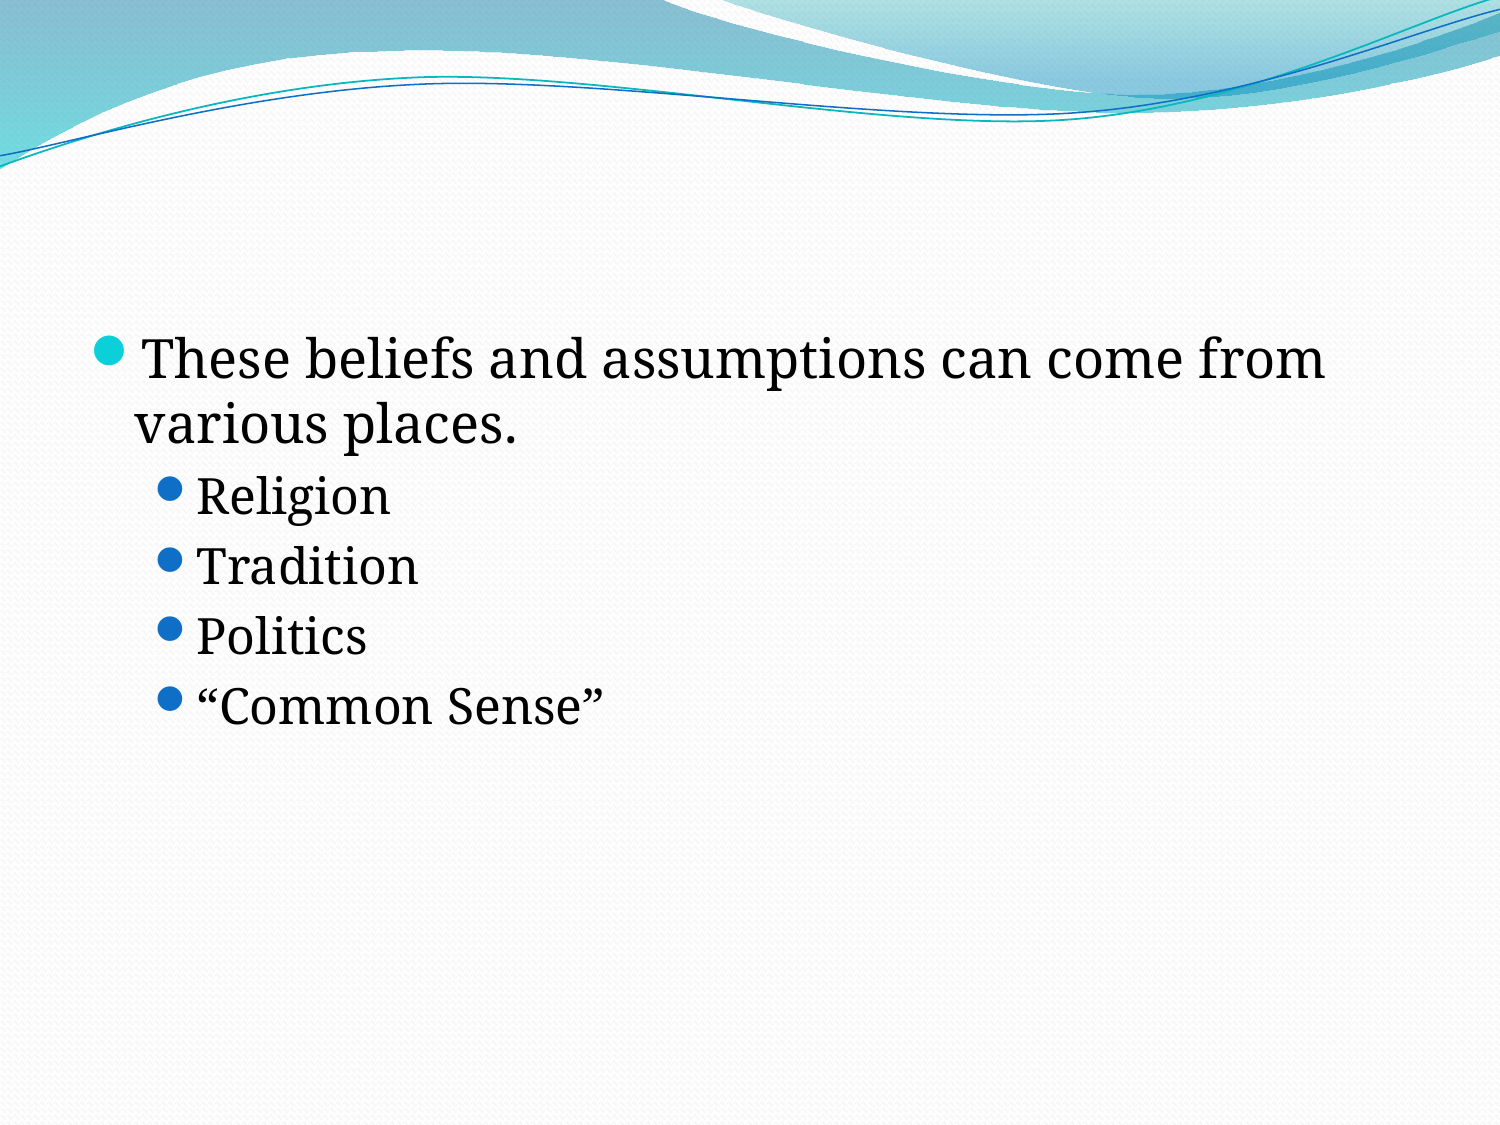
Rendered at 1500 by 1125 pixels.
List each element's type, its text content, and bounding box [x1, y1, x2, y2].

list These beliefs and assumptions can come from various places. Religion Tradition Politics “Common Sense” [75, 317, 1425, 1038]
